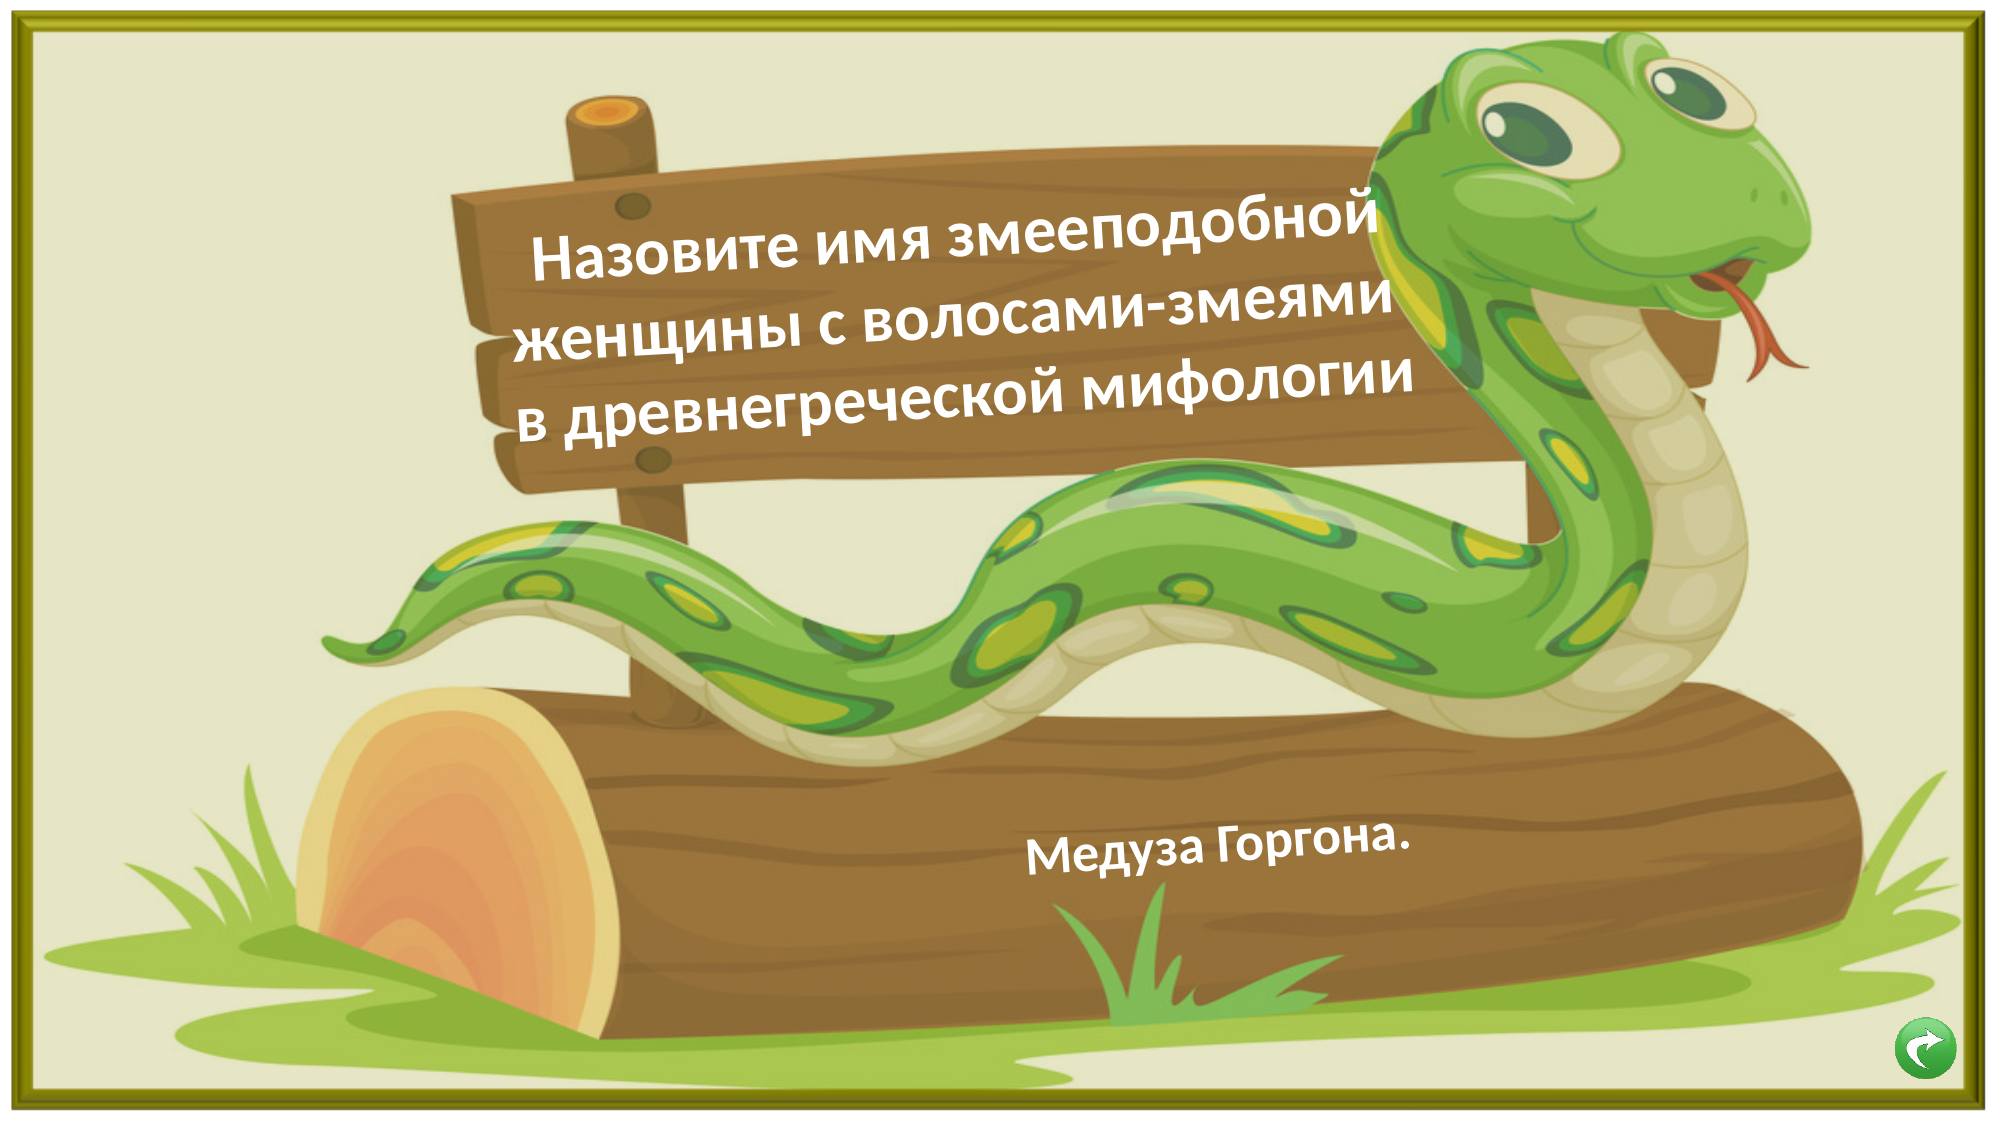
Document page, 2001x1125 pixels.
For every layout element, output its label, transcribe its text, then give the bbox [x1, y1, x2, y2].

text_box Медуза Горгона. [611, 757, 1825, 923]
picture [0, 0, 2001, 1125]
text_box Назовите имя змееподобной женщины с волосами-змеями в древнегреческой мифологии [487, 155, 1434, 465]
